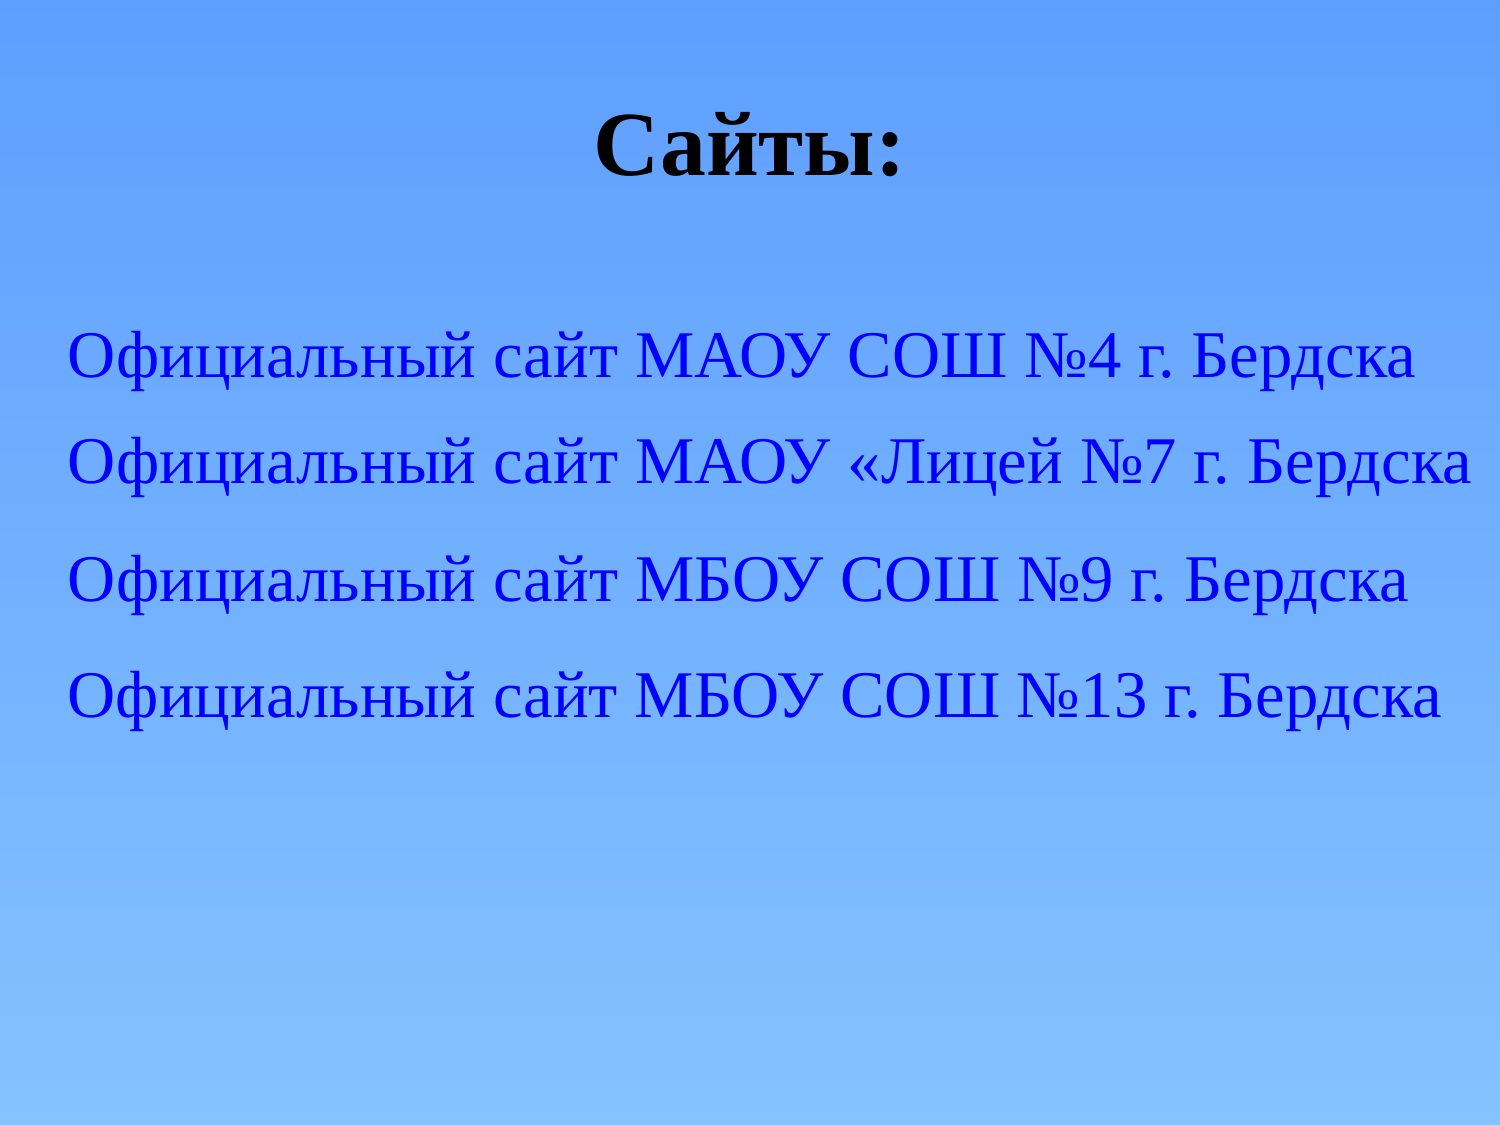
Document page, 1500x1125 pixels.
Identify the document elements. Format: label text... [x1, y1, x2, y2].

text_box Официальный сайт МАОУ «Лицей №7 г. Бердска [53, 409, 1500, 505]
title Сайты: [75, 45, 1425, 233]
text_box Официальный сайт МАОУ СОШ №4 г. Бердска [53, 303, 1500, 398]
text_box Официальный сайт МБОУ СОШ №9 г. Бердска [53, 527, 1459, 623]
text_box Официальный сайт МБОУ СОШ №13 г. Бердска [52, 643, 1500, 739]
